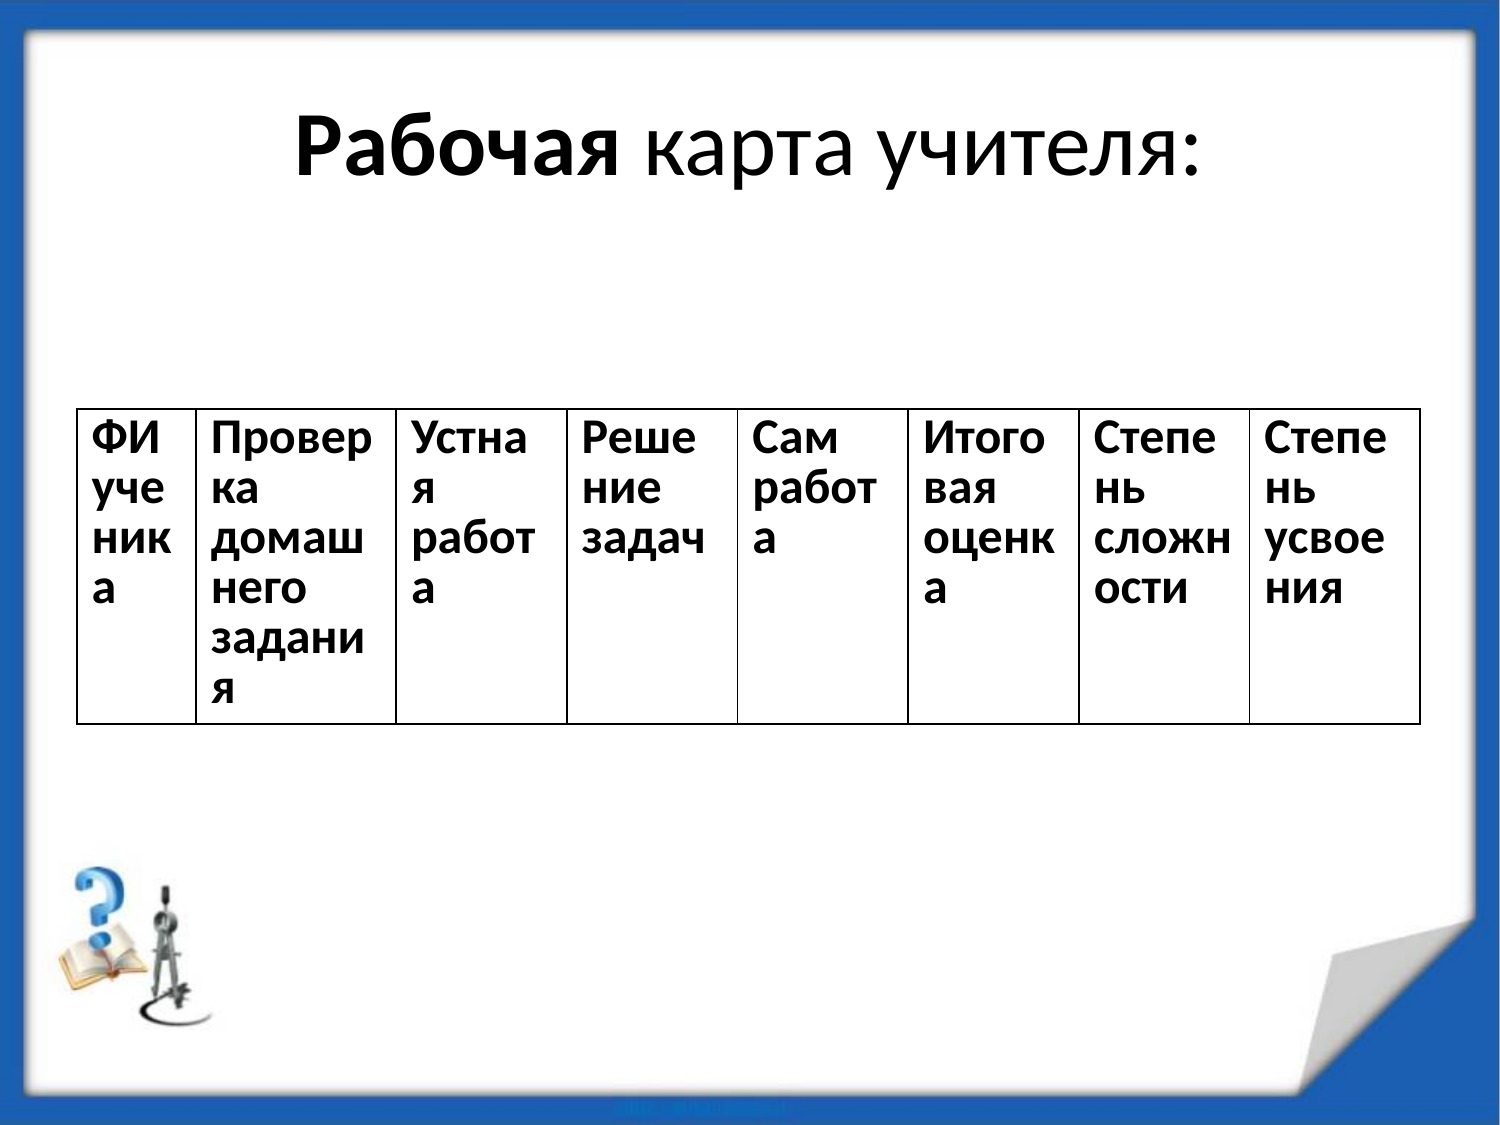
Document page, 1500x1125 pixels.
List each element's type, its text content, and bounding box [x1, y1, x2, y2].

table_header Устная работа [397, 410, 566, 723]
title Рабочая карта учителя: [75, 45, 1425, 233]
table_header ФИ ученика [78, 410, 195, 723]
table_header Сам работа [738, 410, 907, 723]
table_header Итоговая оценка [909, 410, 1078, 723]
table_header Степень сложности [1080, 410, 1249, 723]
table_header Степень усвоения [1250, 410, 1419, 723]
table_header Решение задач [568, 410, 737, 723]
picture [0, 0, 1500, 1125]
table_header Проверка домашнего задания [197, 410, 395, 723]
